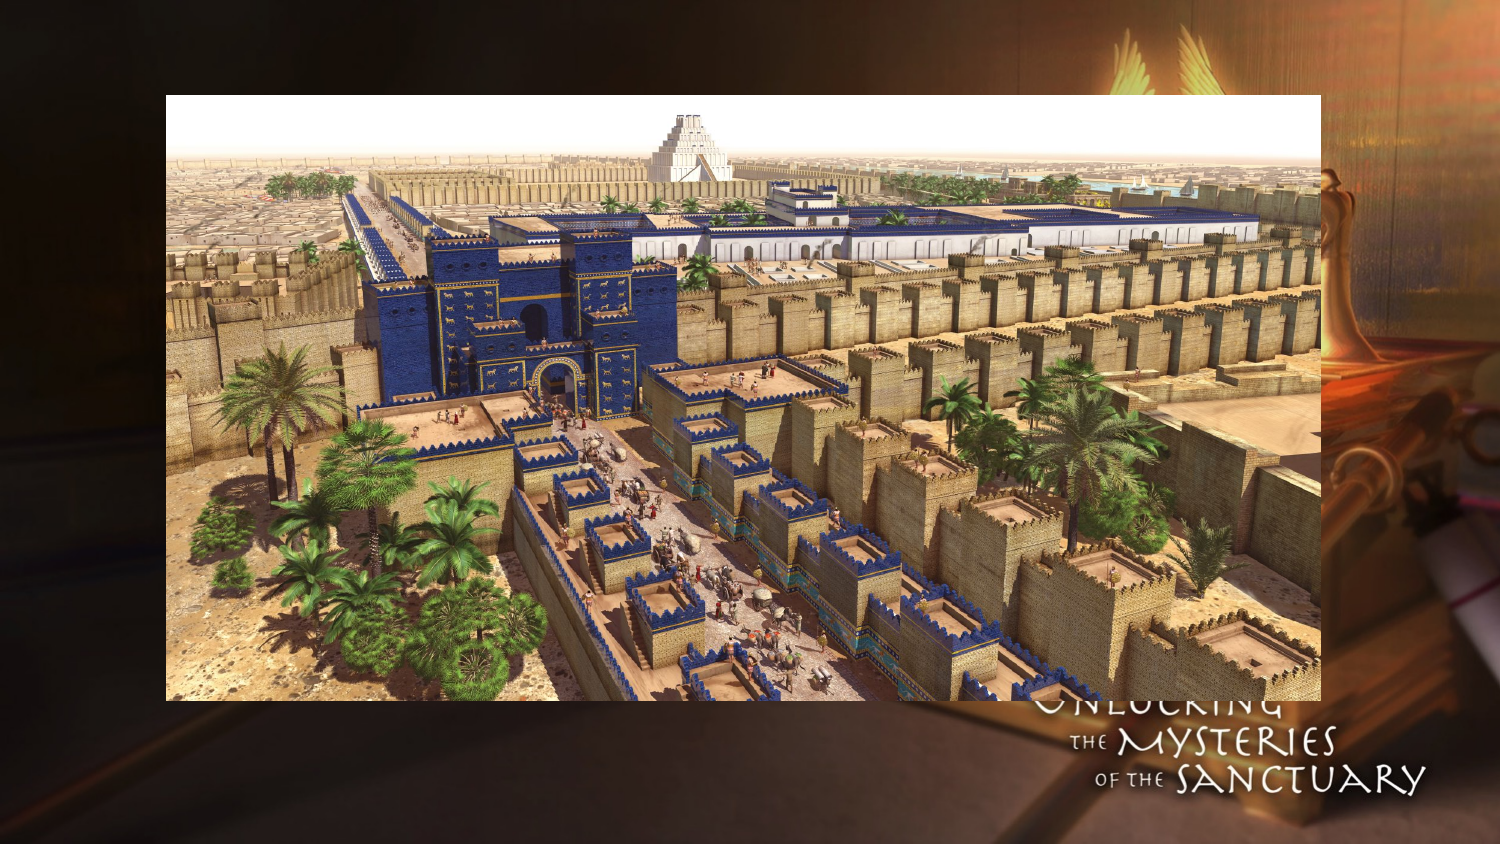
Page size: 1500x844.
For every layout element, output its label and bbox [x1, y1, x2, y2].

list [166, 95, 1322, 701]
picture [0, 0, 1500, 844]
